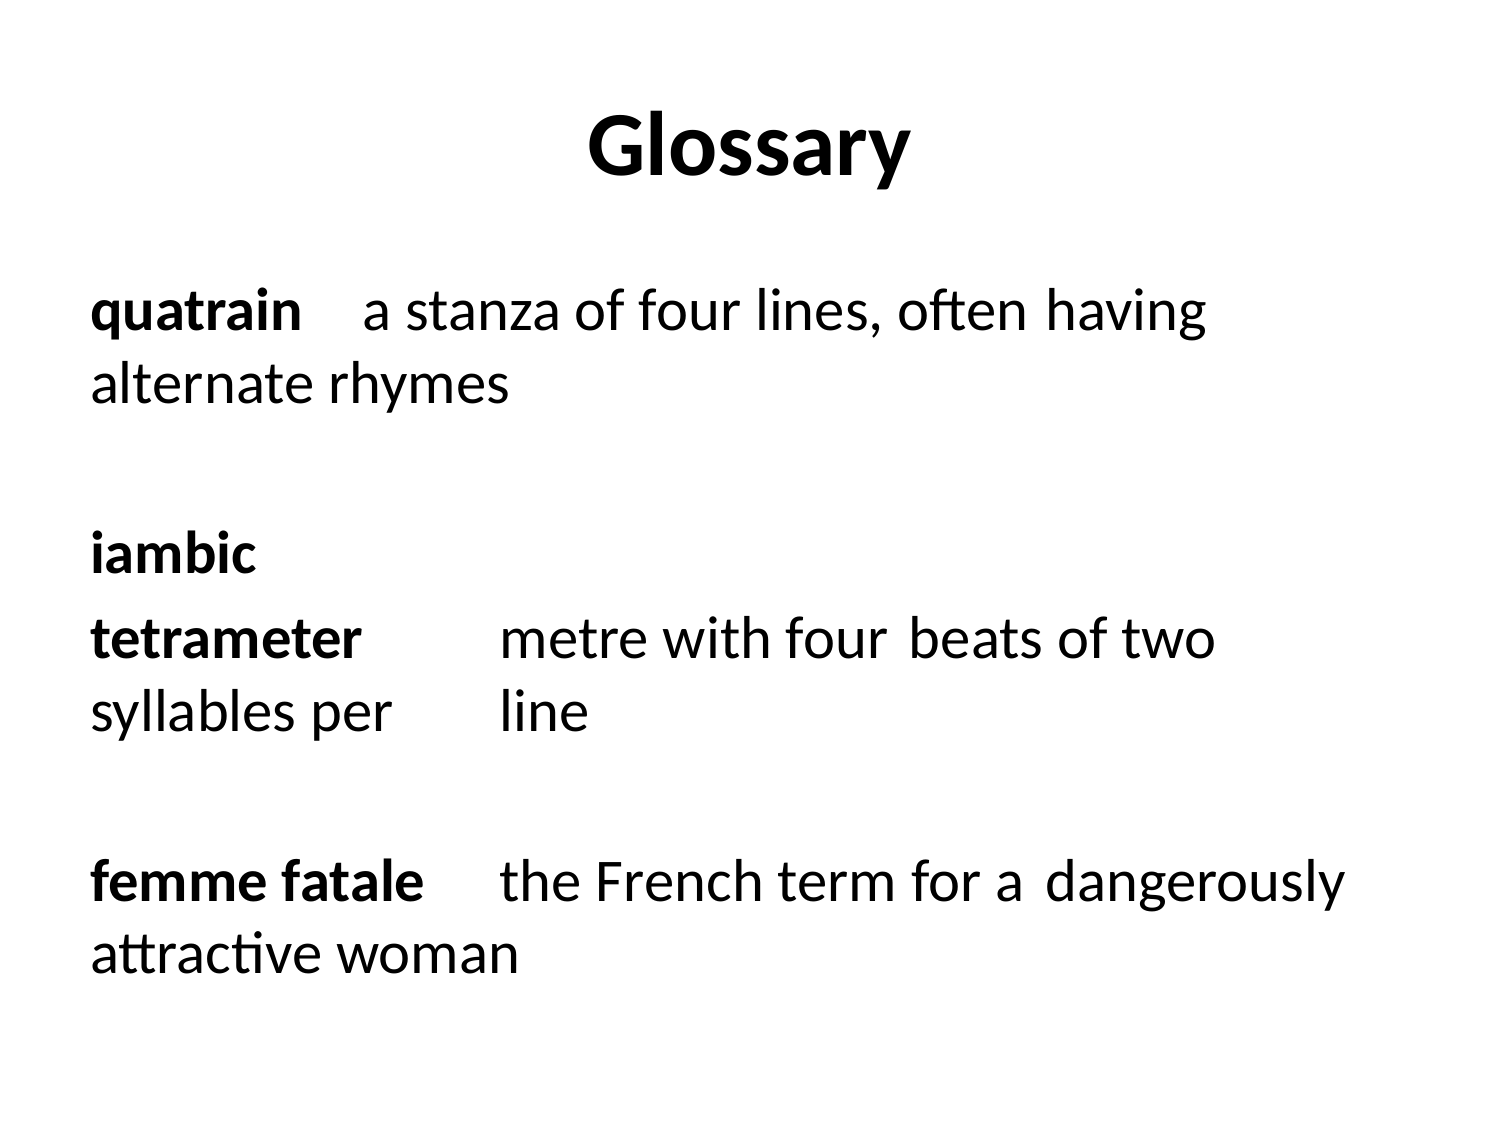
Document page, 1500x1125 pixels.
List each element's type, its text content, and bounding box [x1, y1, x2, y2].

list quatrain a stanza of four lines, often having alternate rhymes iambic tetrameter metre with four beats of two syllables per line femme fatale the French term for a dangerously attractive woman [75, 262, 1425, 1005]
title Glossary [75, 45, 1425, 233]
